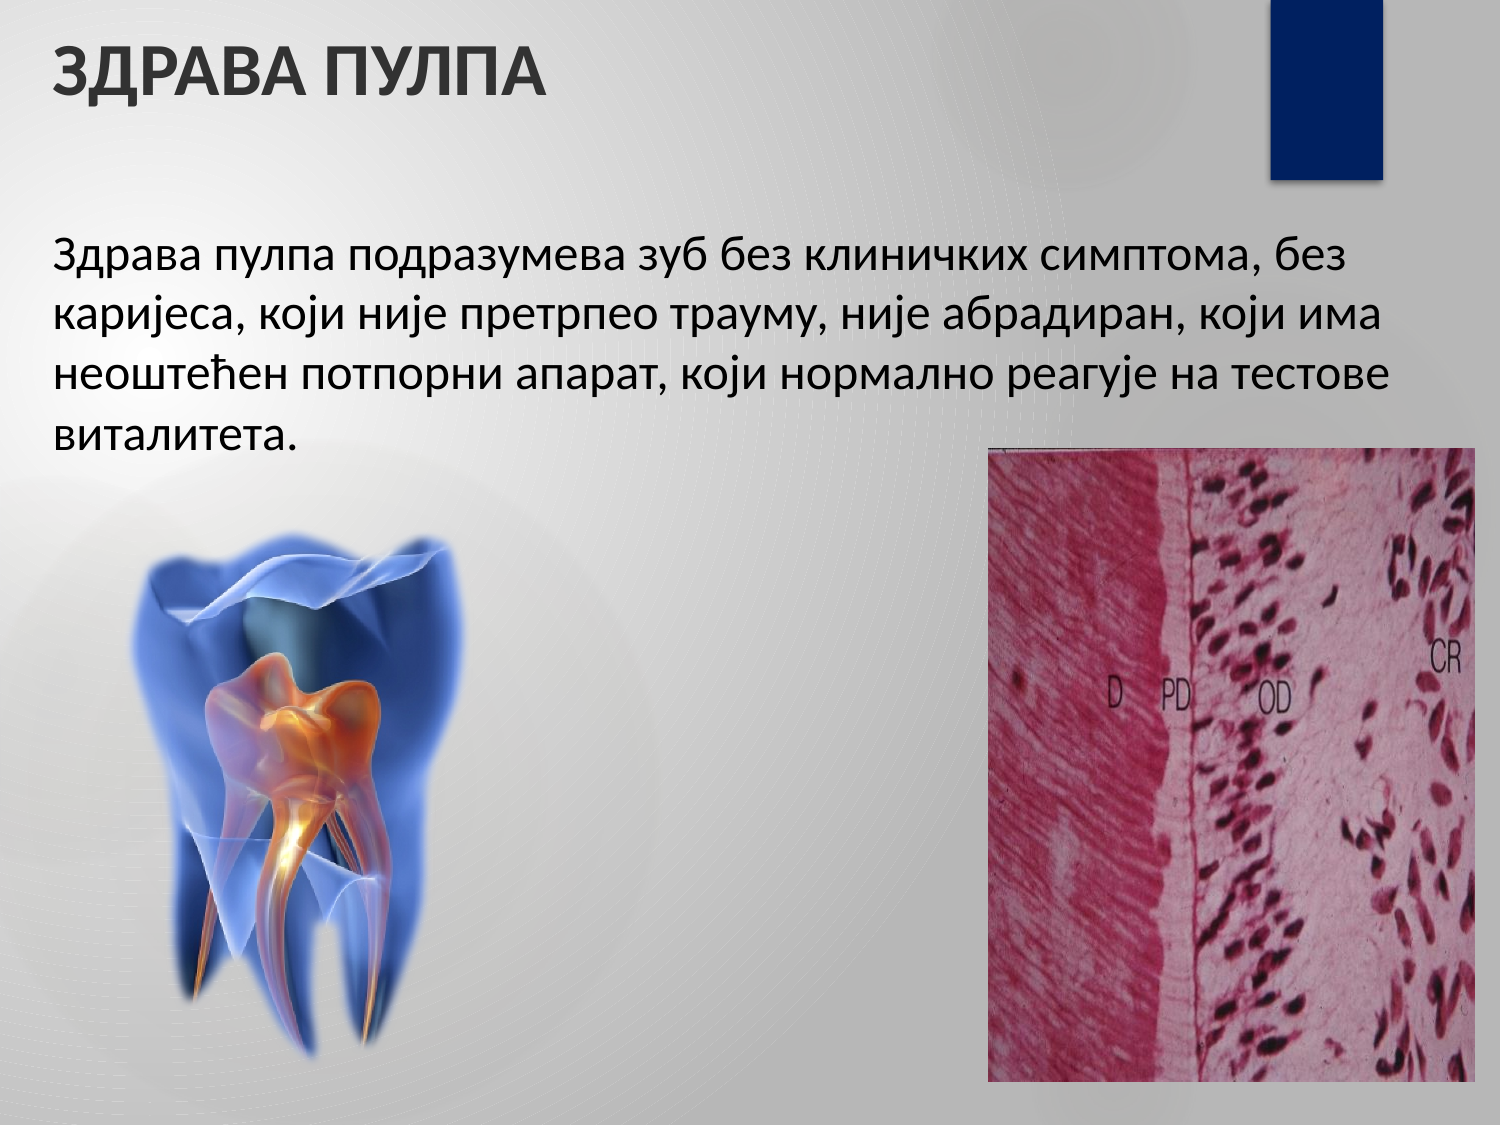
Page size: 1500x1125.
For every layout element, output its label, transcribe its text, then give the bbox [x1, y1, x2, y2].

title ЗДРАВА ПУЛПА [37, 12, 1263, 212]
list Здрава пулпа подразумева зуб без клиничких симптома, без каријеса, који није претрпео трауму, није абрадиран, који има неоштећен потпорни апарат, који нормално реагује на тестове виталитета. [37, 212, 1475, 1075]
text_box [988, 448, 1475, 1082]
picture [99, 515, 494, 1081]
